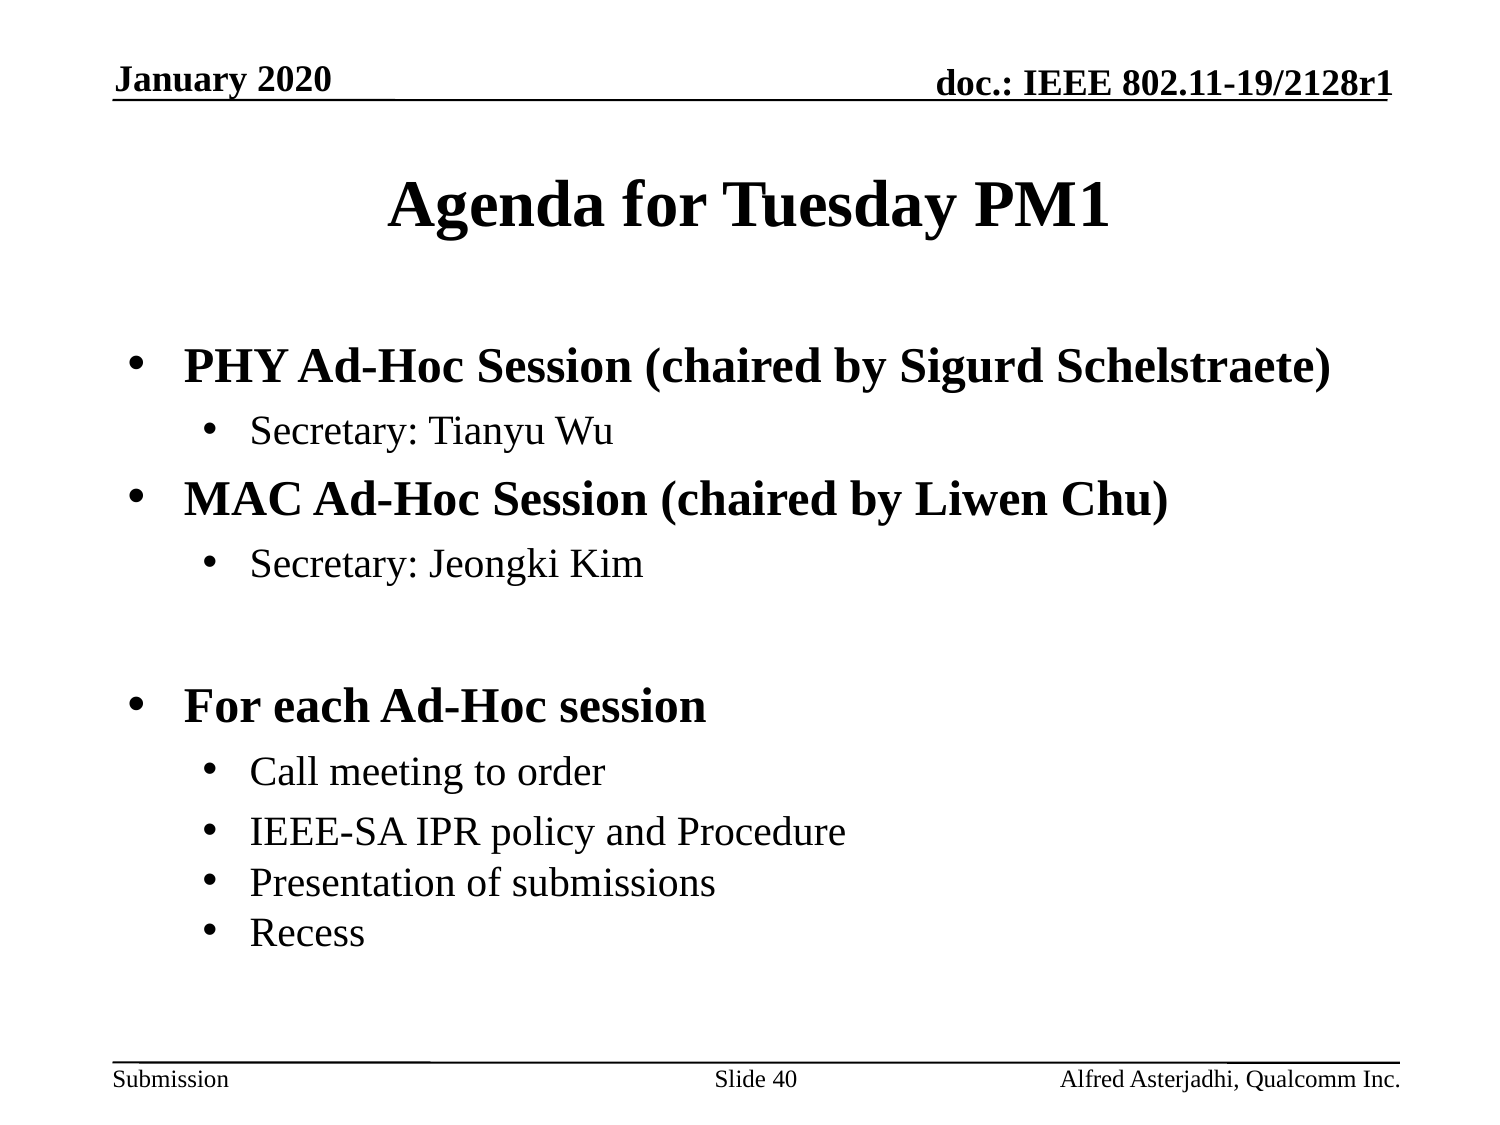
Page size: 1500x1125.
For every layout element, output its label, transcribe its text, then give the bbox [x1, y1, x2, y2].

list PHY Ad-Hoc Session (chaired by Sigurd Schelstraete) Secretary: Tianyu Wu MAC Ad-Hoc Session (chaired by Liwen Chu) Secretary: Jeongki Kim For each Ad-Hoc session Call meeting to order IEEE-SA IPR policy and Procedure Presentation of submissions Recess [112, 324, 1388, 1000]
footer Alfred Asterjadhi, Qualcomm Inc. [878, 1061, 1402, 1093]
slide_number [114, 54, 493, 100]
title Agenda for Tuesday PM1 [112, 112, 1388, 288]
slide_number Slide 40 [712, 1061, 800, 1123]
